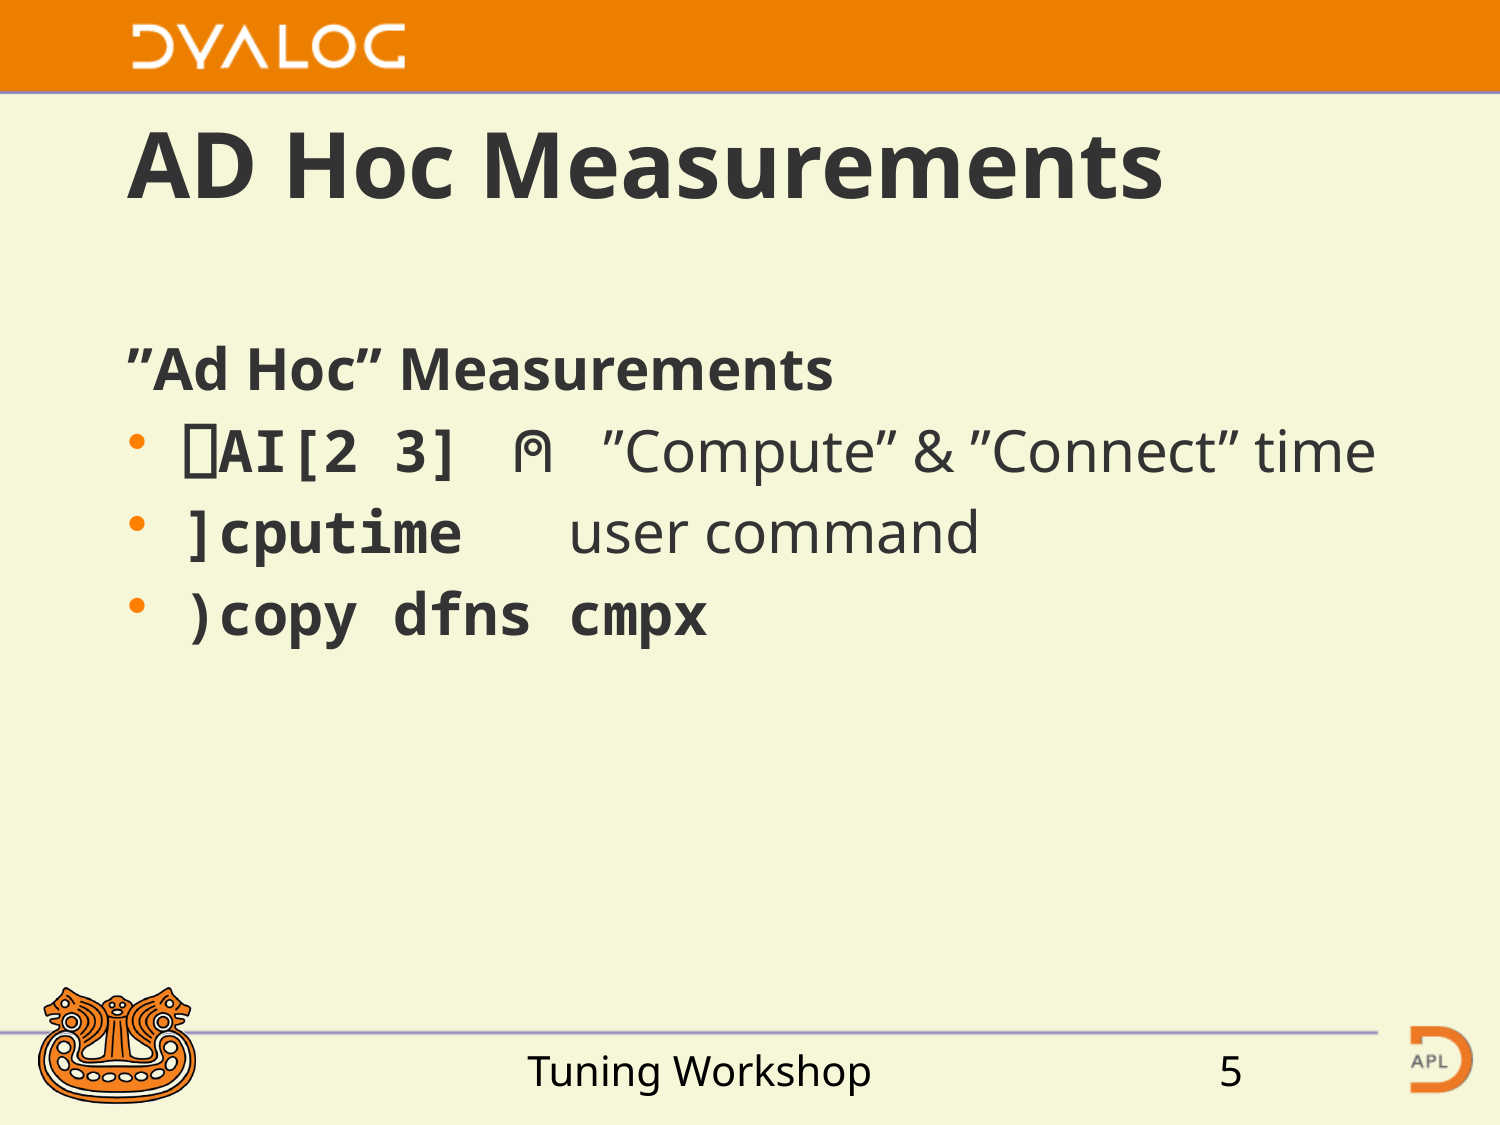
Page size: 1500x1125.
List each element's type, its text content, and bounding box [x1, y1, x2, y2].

footer Tuning Workshop [512, 1037, 988, 1113]
title AD Hoc Measurements [112, 99, 1388, 288]
slide_number 5 [1074, 1037, 1388, 1113]
picture [0, 0, 1500, 1125]
list ”Ad Hoc” Measurements ⎕AI[2 3] ⍝ ”Compute” & ”Connect” time ]cputime user command )copy dfns cmpx [112, 324, 1500, 1000]
slide_number [112, 1037, 425, 1113]
